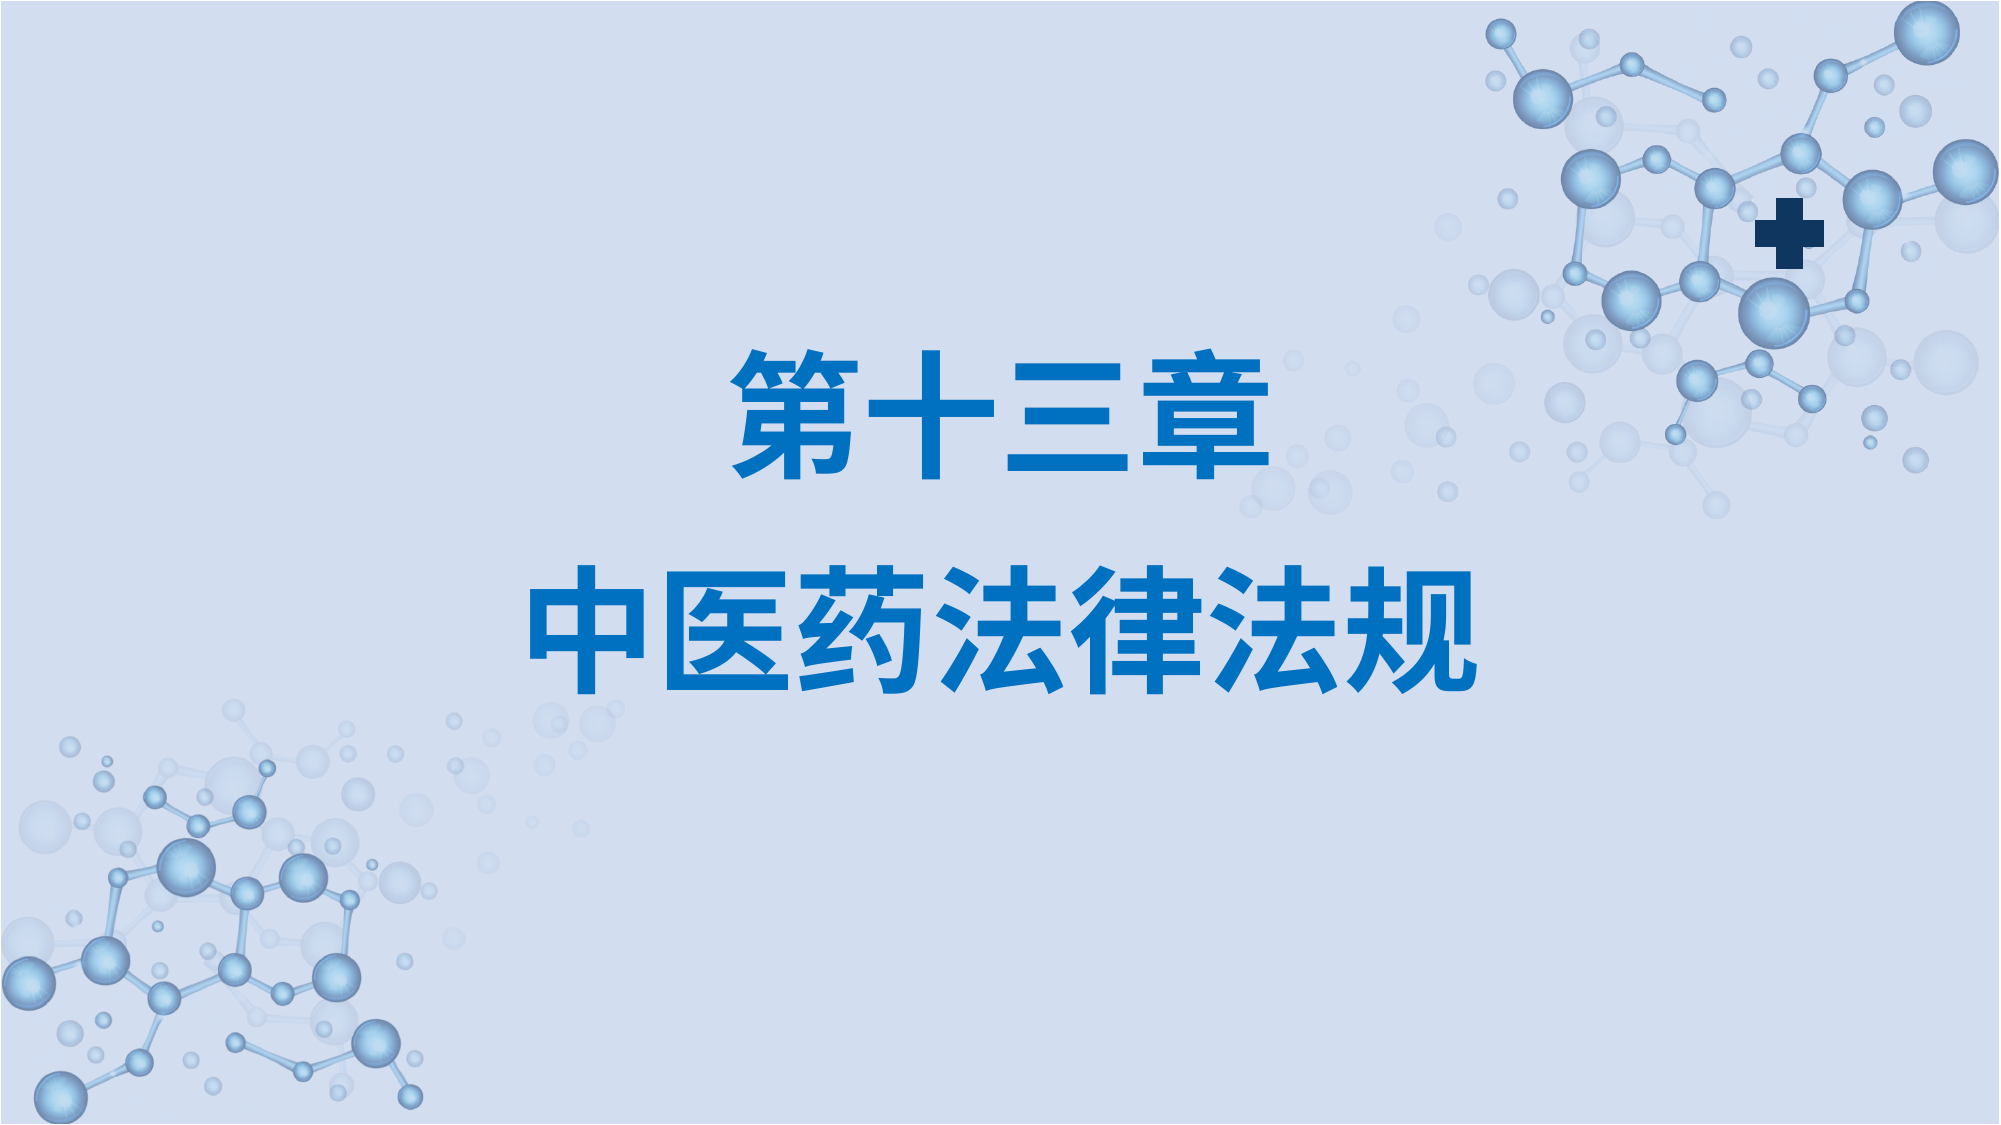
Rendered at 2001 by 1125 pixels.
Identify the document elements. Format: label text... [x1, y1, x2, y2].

text_box 第十三章 中医药法律法规 [152, 273, 1847, 717]
